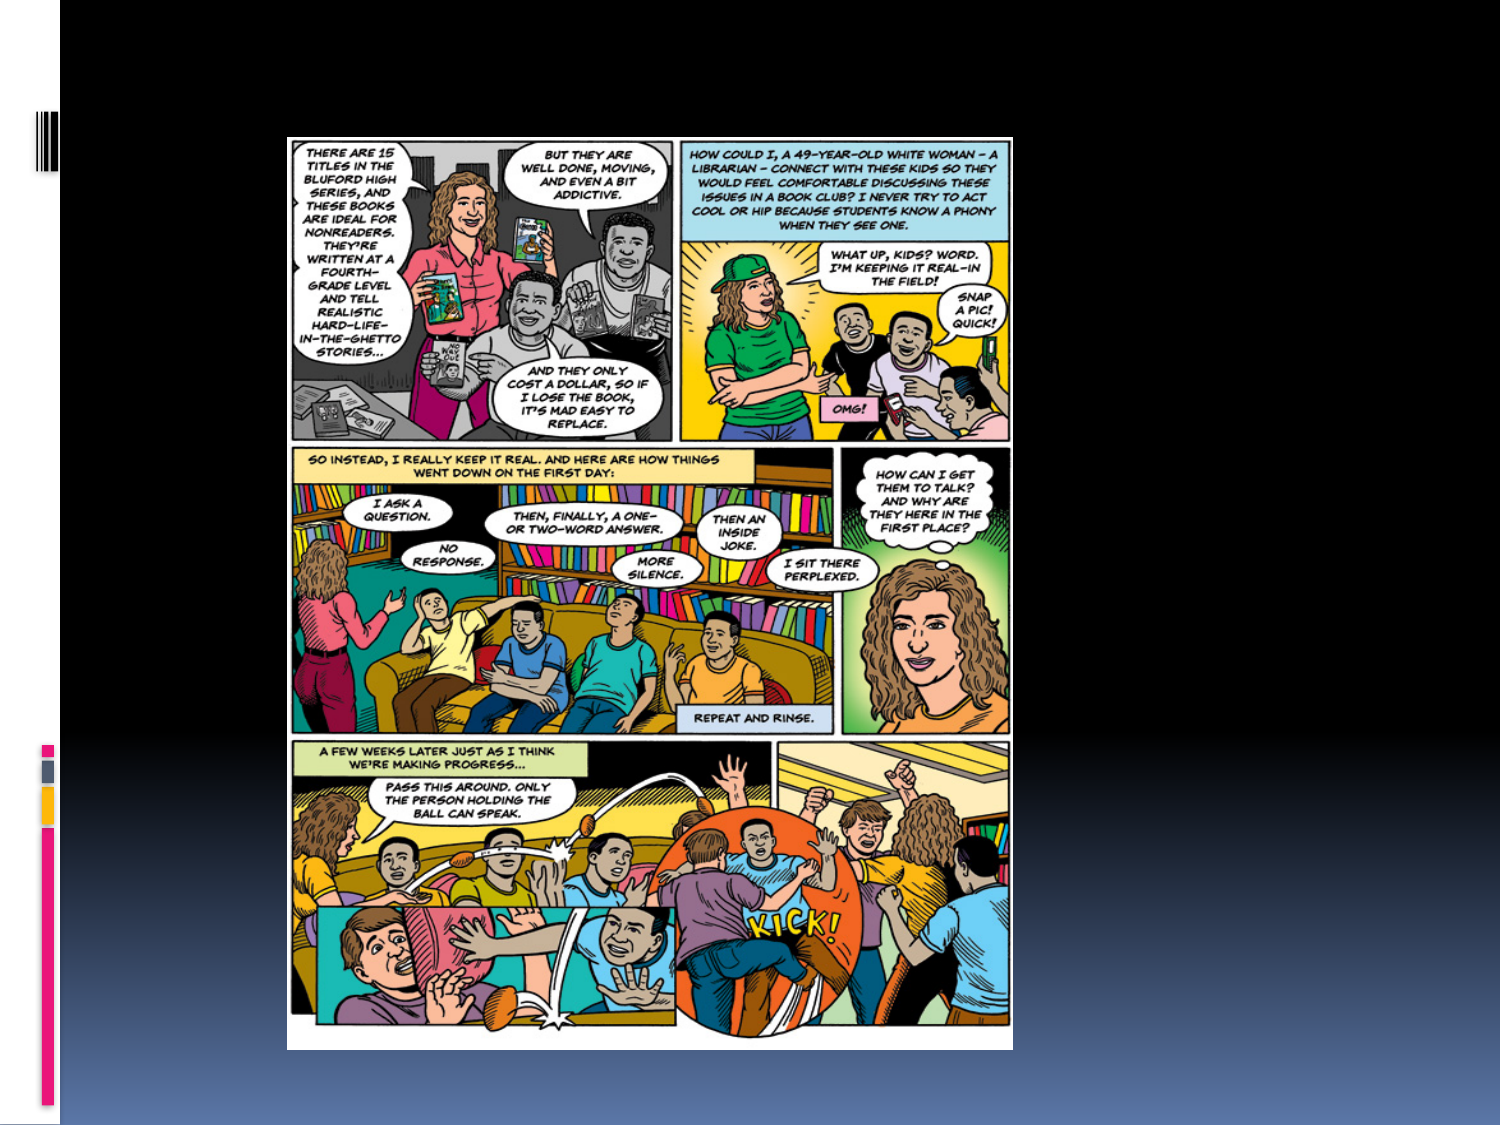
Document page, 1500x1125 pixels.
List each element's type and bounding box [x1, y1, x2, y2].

picture [287, 137, 1013, 1051]
